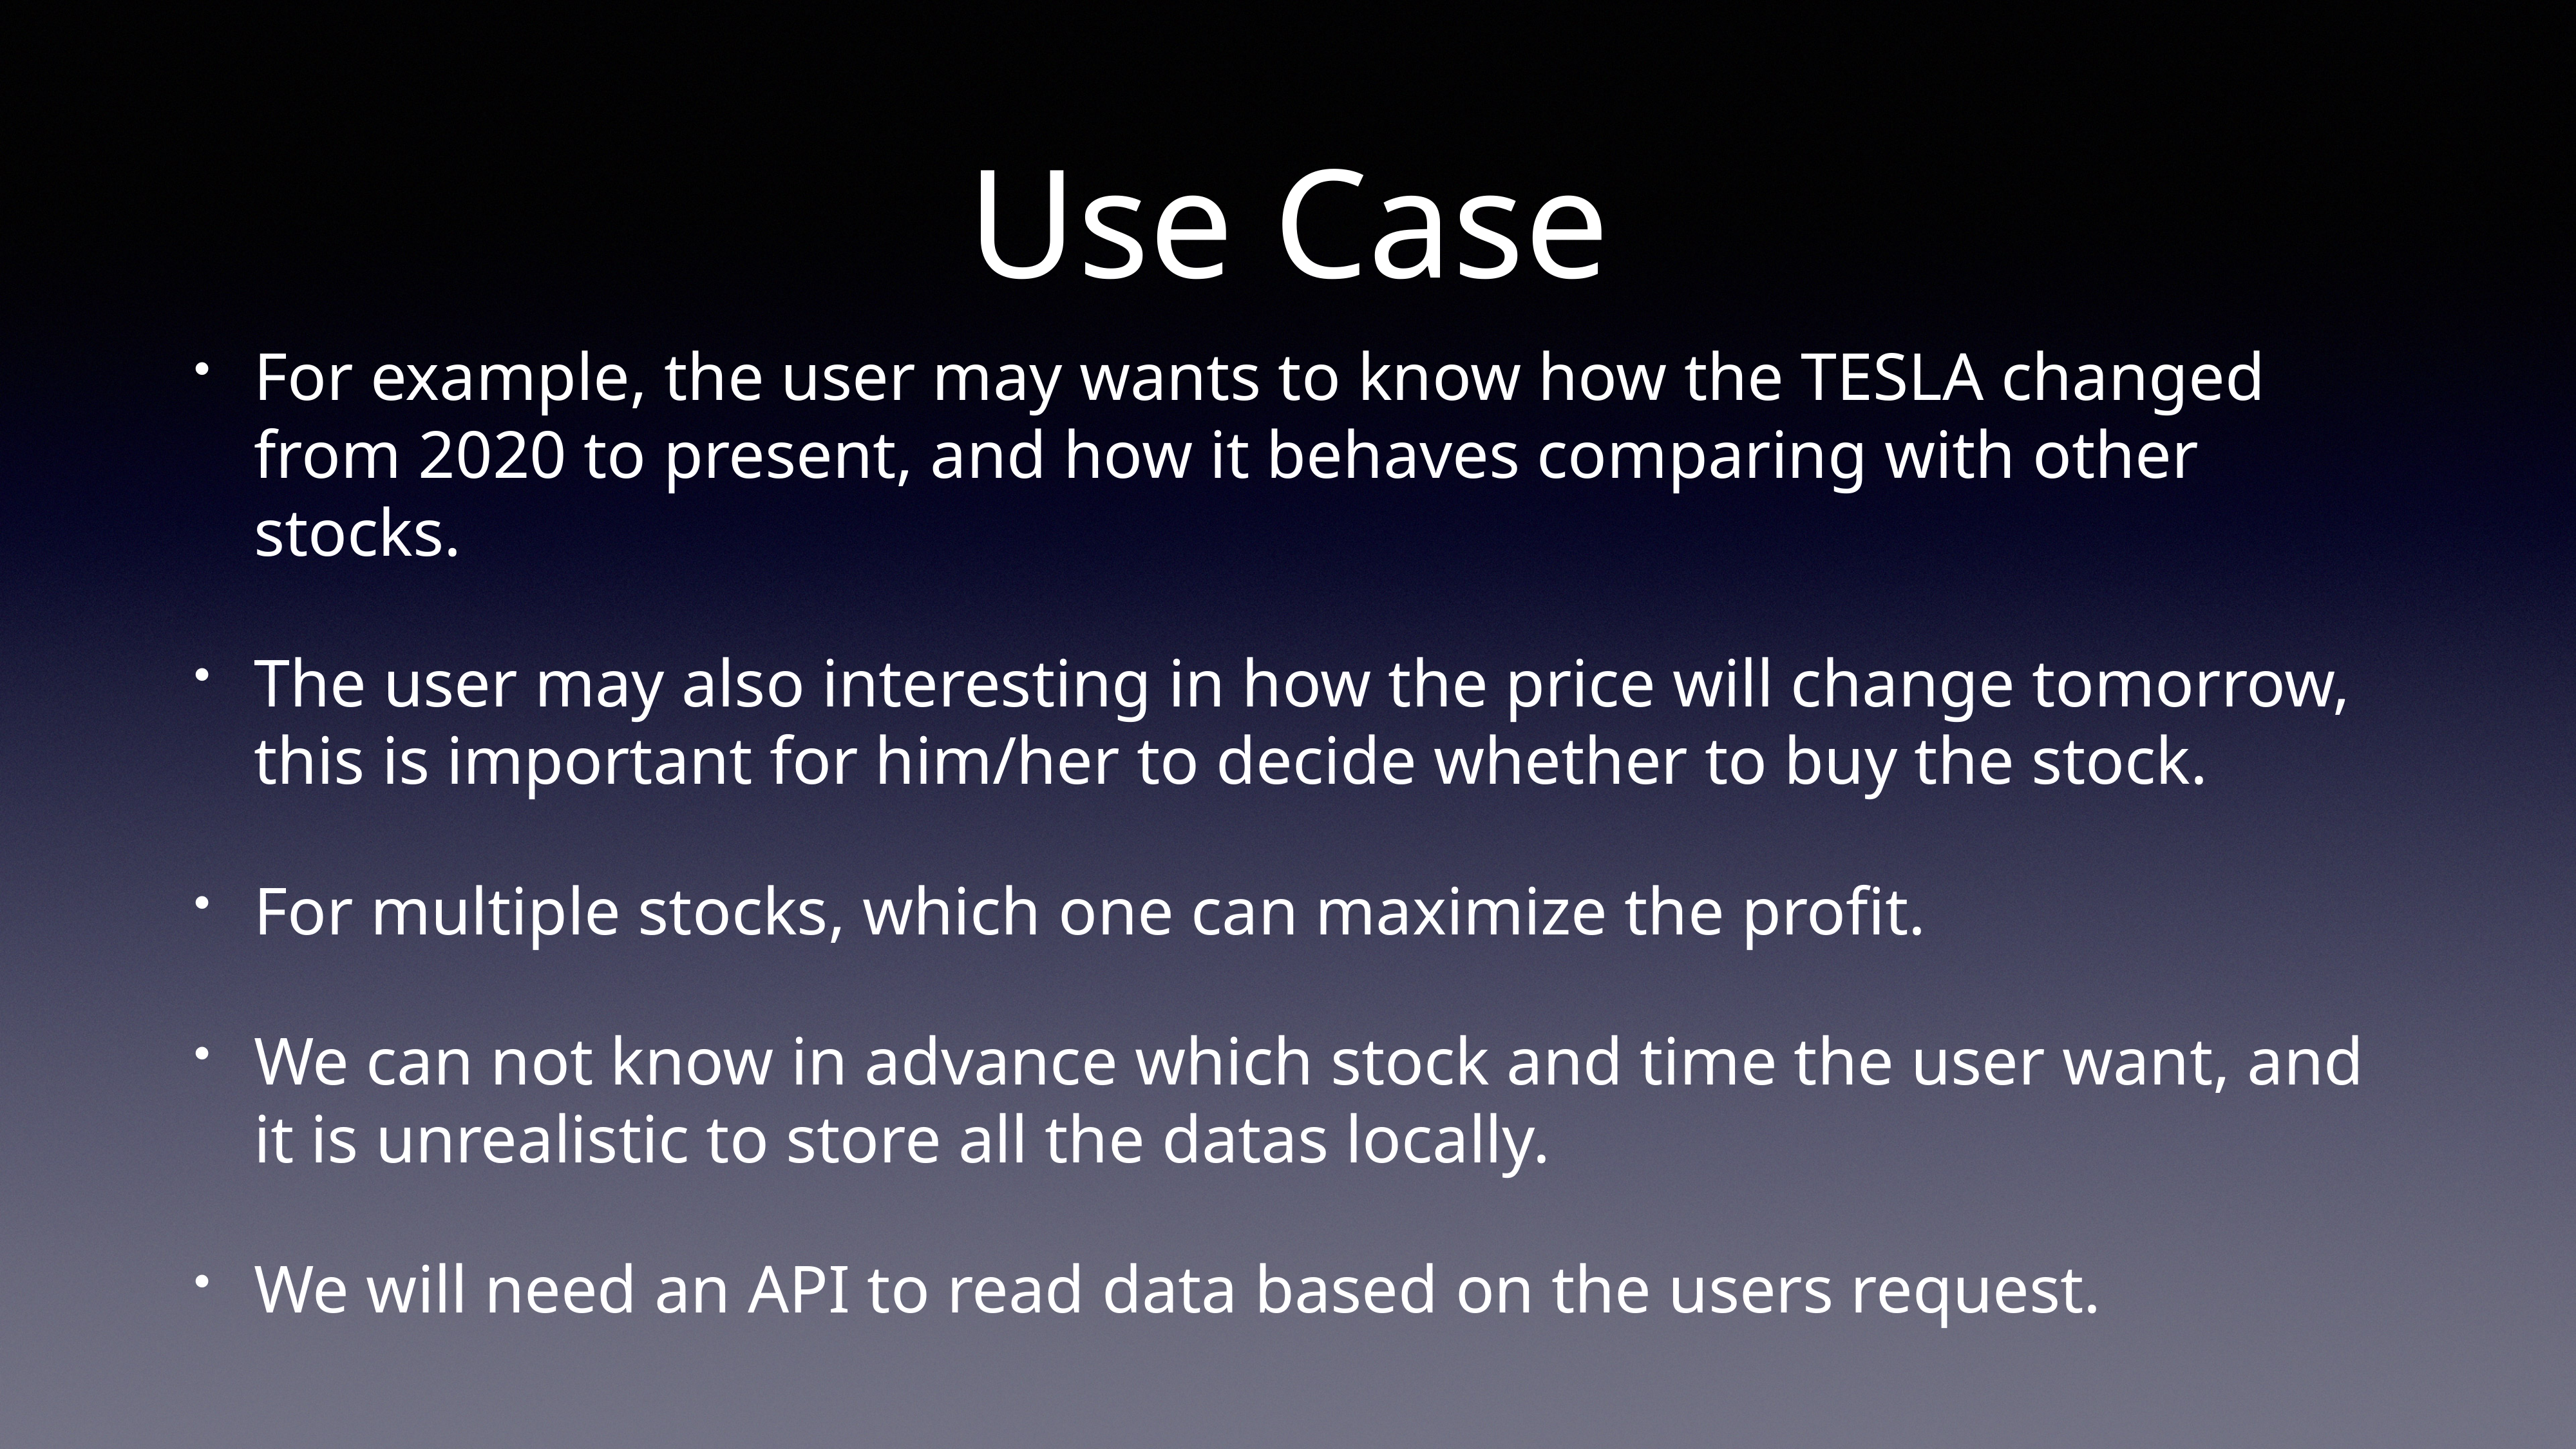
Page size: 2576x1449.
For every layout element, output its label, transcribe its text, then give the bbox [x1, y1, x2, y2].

list For example, the user may wants to know how the TESLA changed from 2020 to present, and how it behaves comparing with other stocks. The user may also interesting in how the price will change tomorrow, this is important for him/her to decide whether to buy the stock. For multiple stocks, which one can maximize the profit. We can not know in advance which stock and time the user want, and it is unrealistic to store all the datas locally. We will need an API to read data based on the users request. [188, 363, 2388, 1298]
picture [0, 0, 2576, 1449]
title Use Case [189, 60, 2389, 376]
